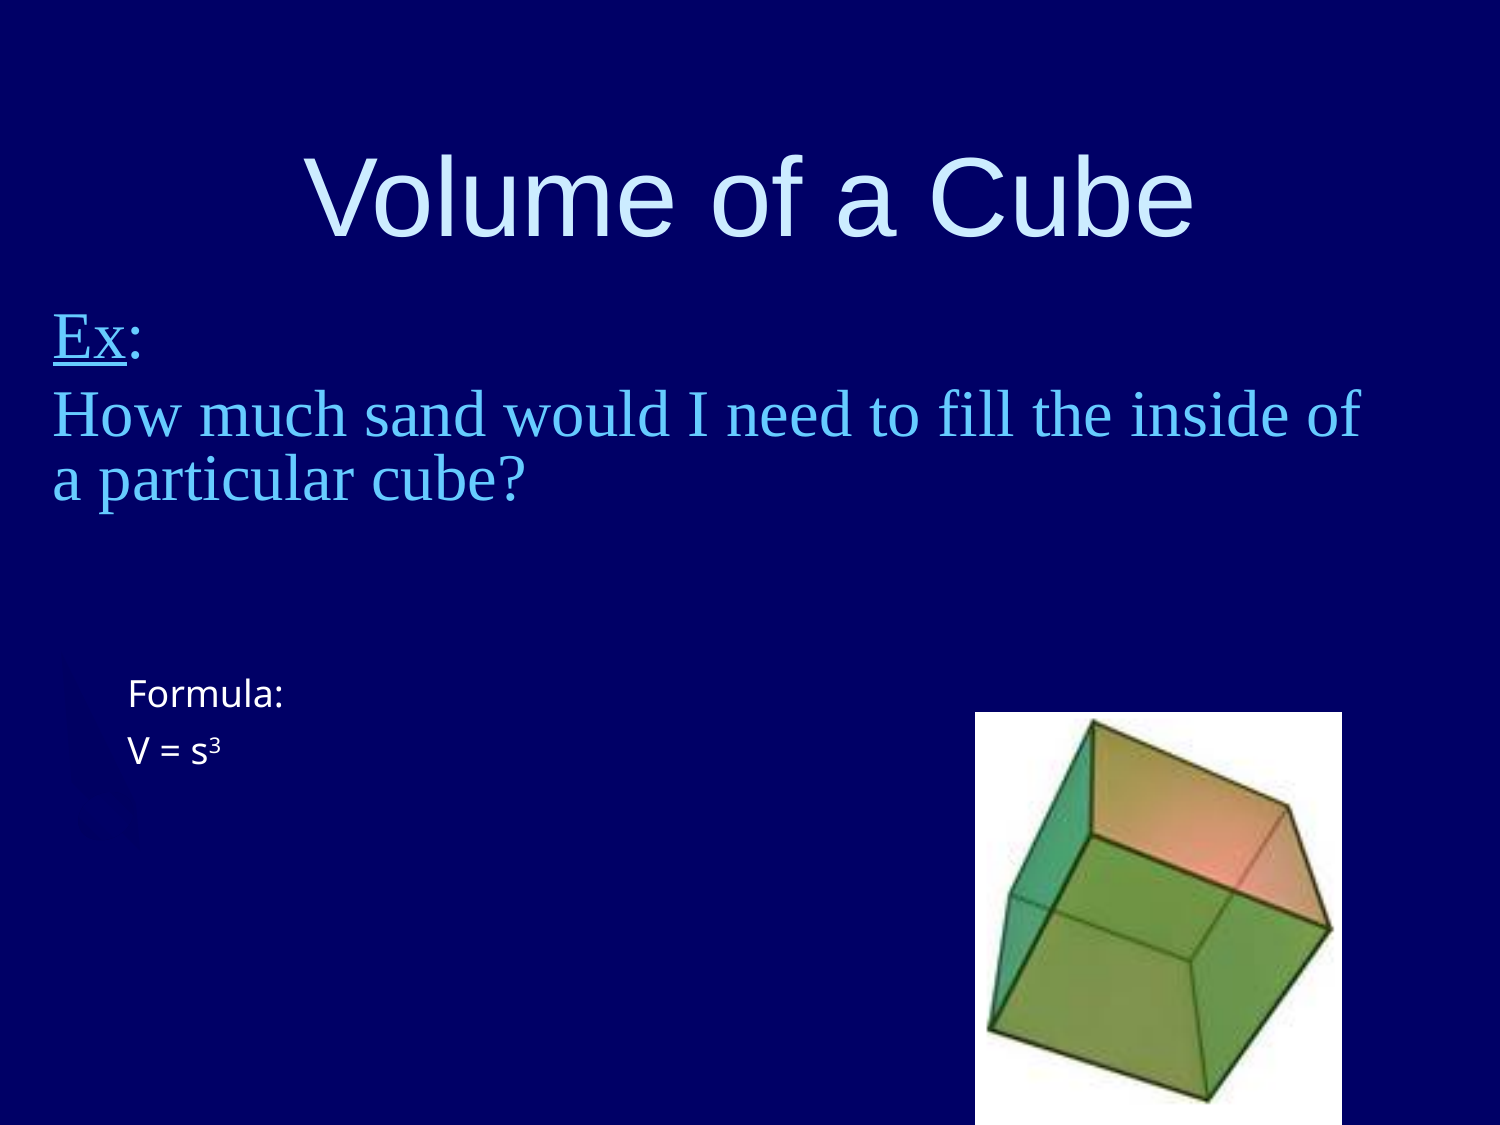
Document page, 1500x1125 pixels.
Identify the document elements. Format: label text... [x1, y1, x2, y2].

picture [974, 712, 1342, 1125]
text_box Formula: V = s3 [112, 662, 775, 780]
title Volume of a Cube [112, 24, 1388, 267]
subtitle Ex: How much sand would I need to fill the inside of a particular cube? [37, 299, 1413, 588]
